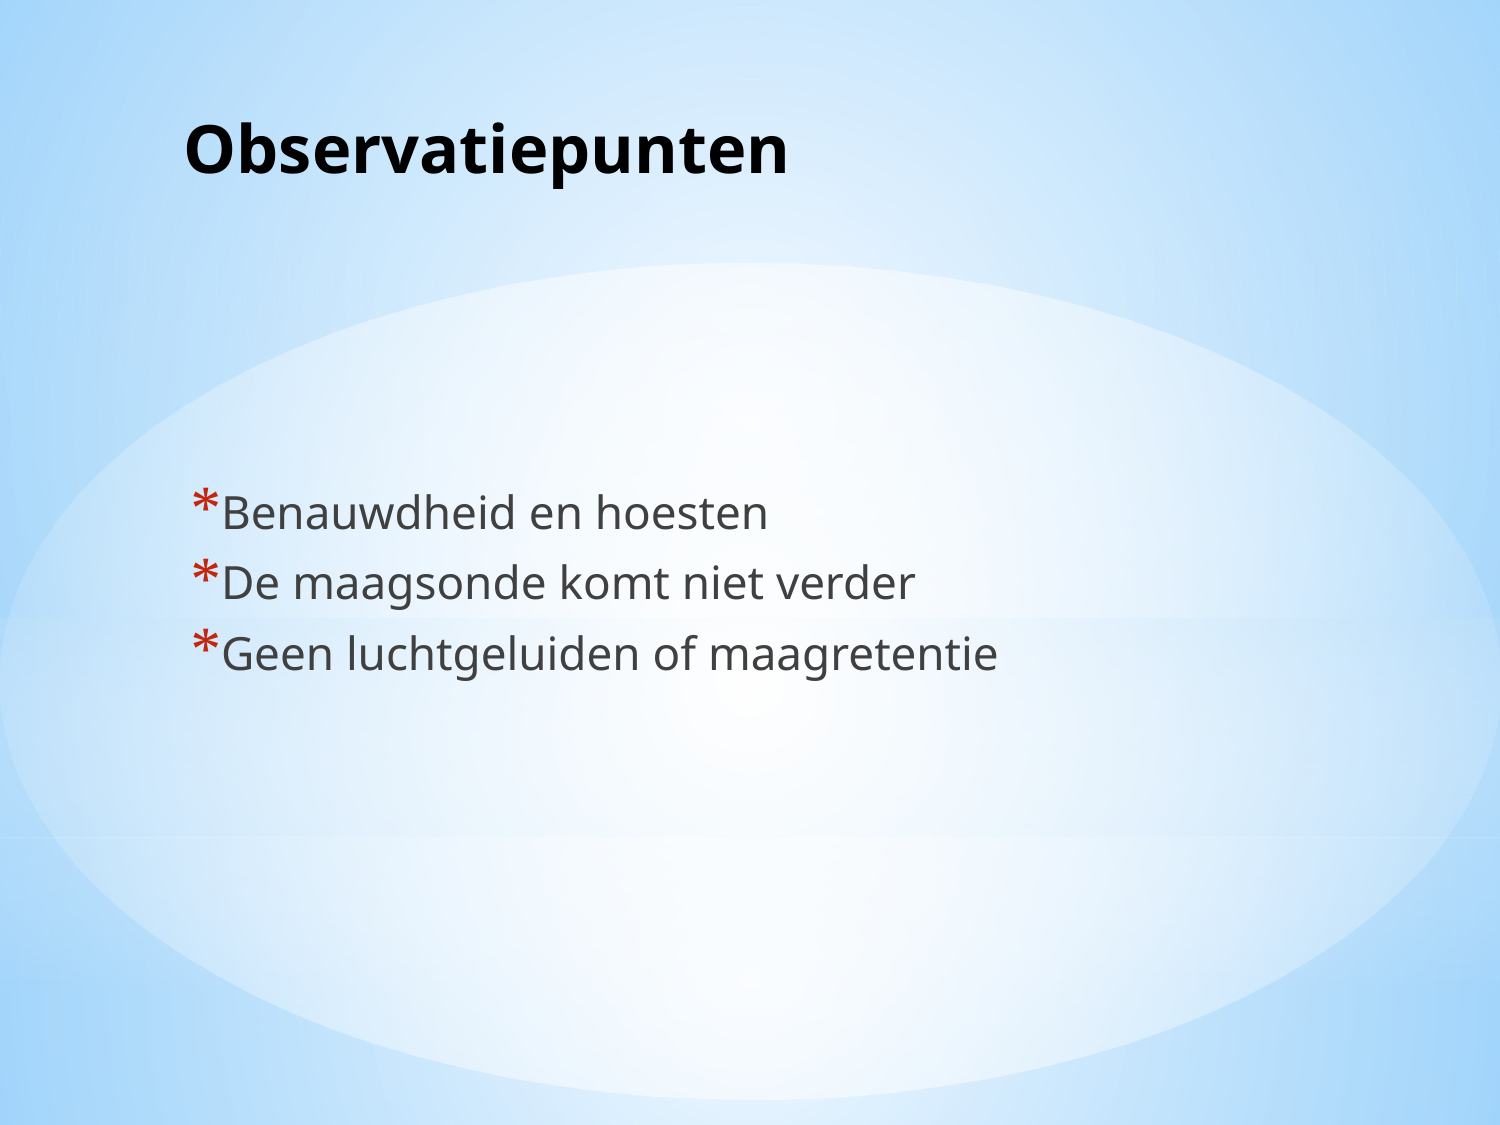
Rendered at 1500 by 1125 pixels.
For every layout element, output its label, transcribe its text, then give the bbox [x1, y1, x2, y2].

list Benauwdheid en hoesten De maagsonde komt niet verder Geen luchtgeluiden of maagretentie [168, 476, 1219, 1046]
title Observatiepunten [168, 99, 1237, 288]
